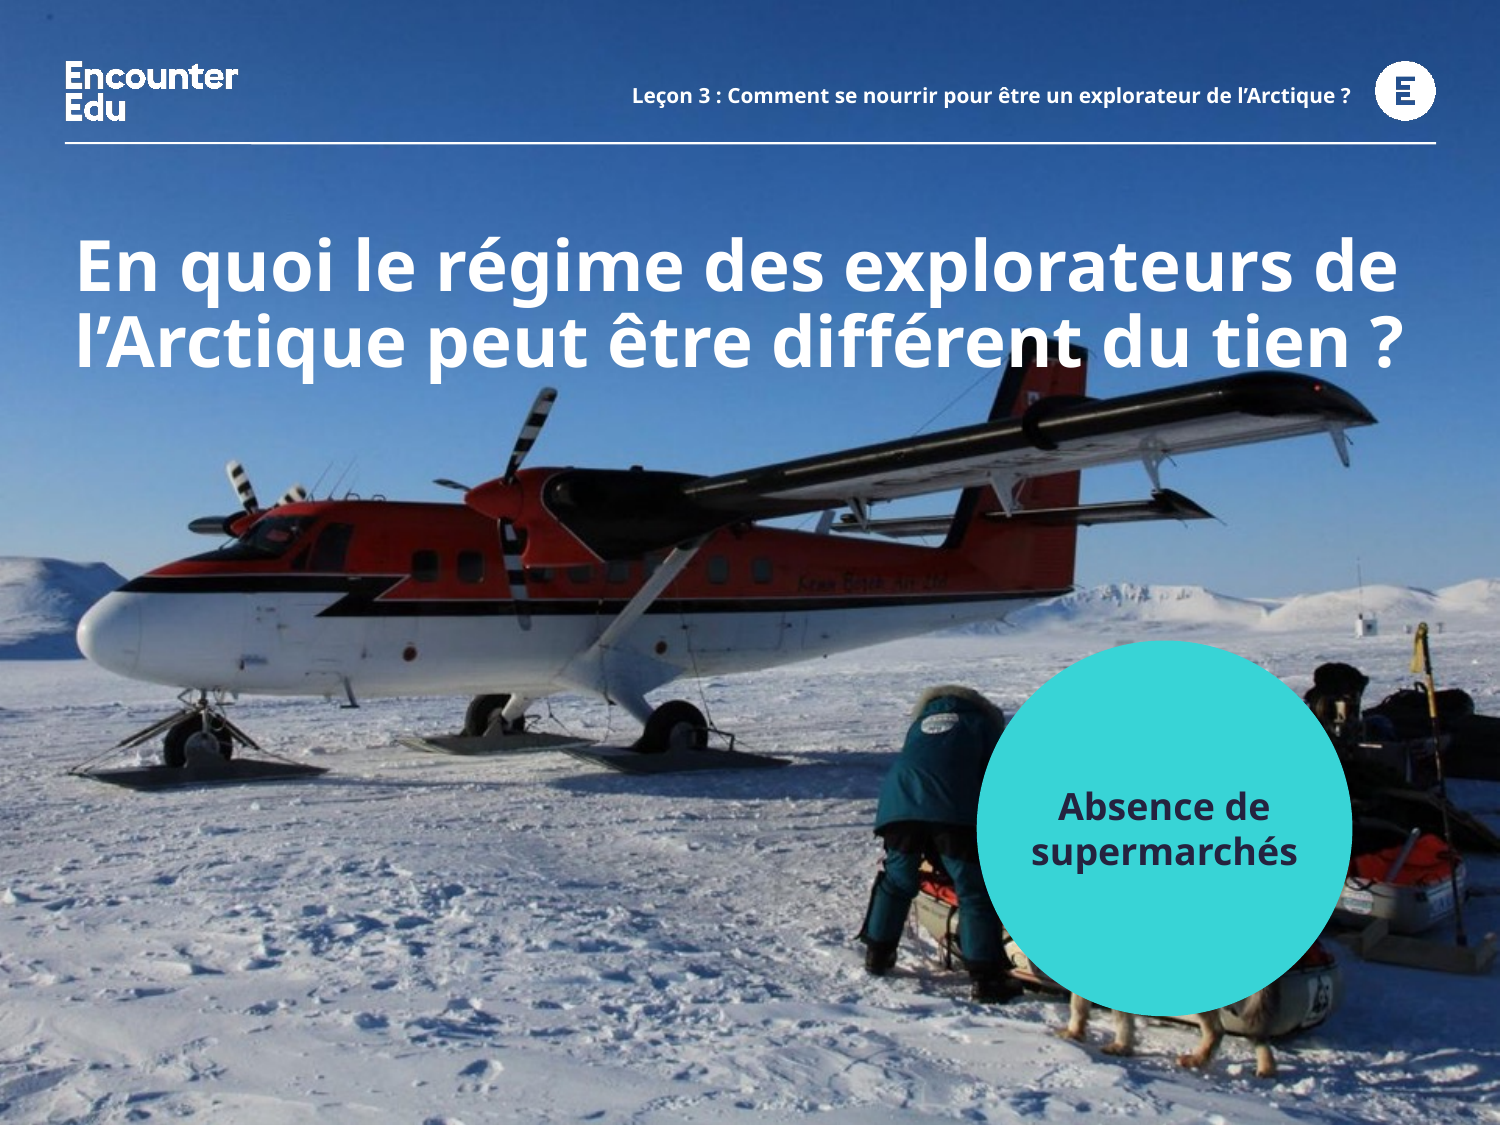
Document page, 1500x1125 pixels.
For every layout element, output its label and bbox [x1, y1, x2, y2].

picture [0, 0, 1500, 1125]
text_box [976, 640, 1353, 1017]
